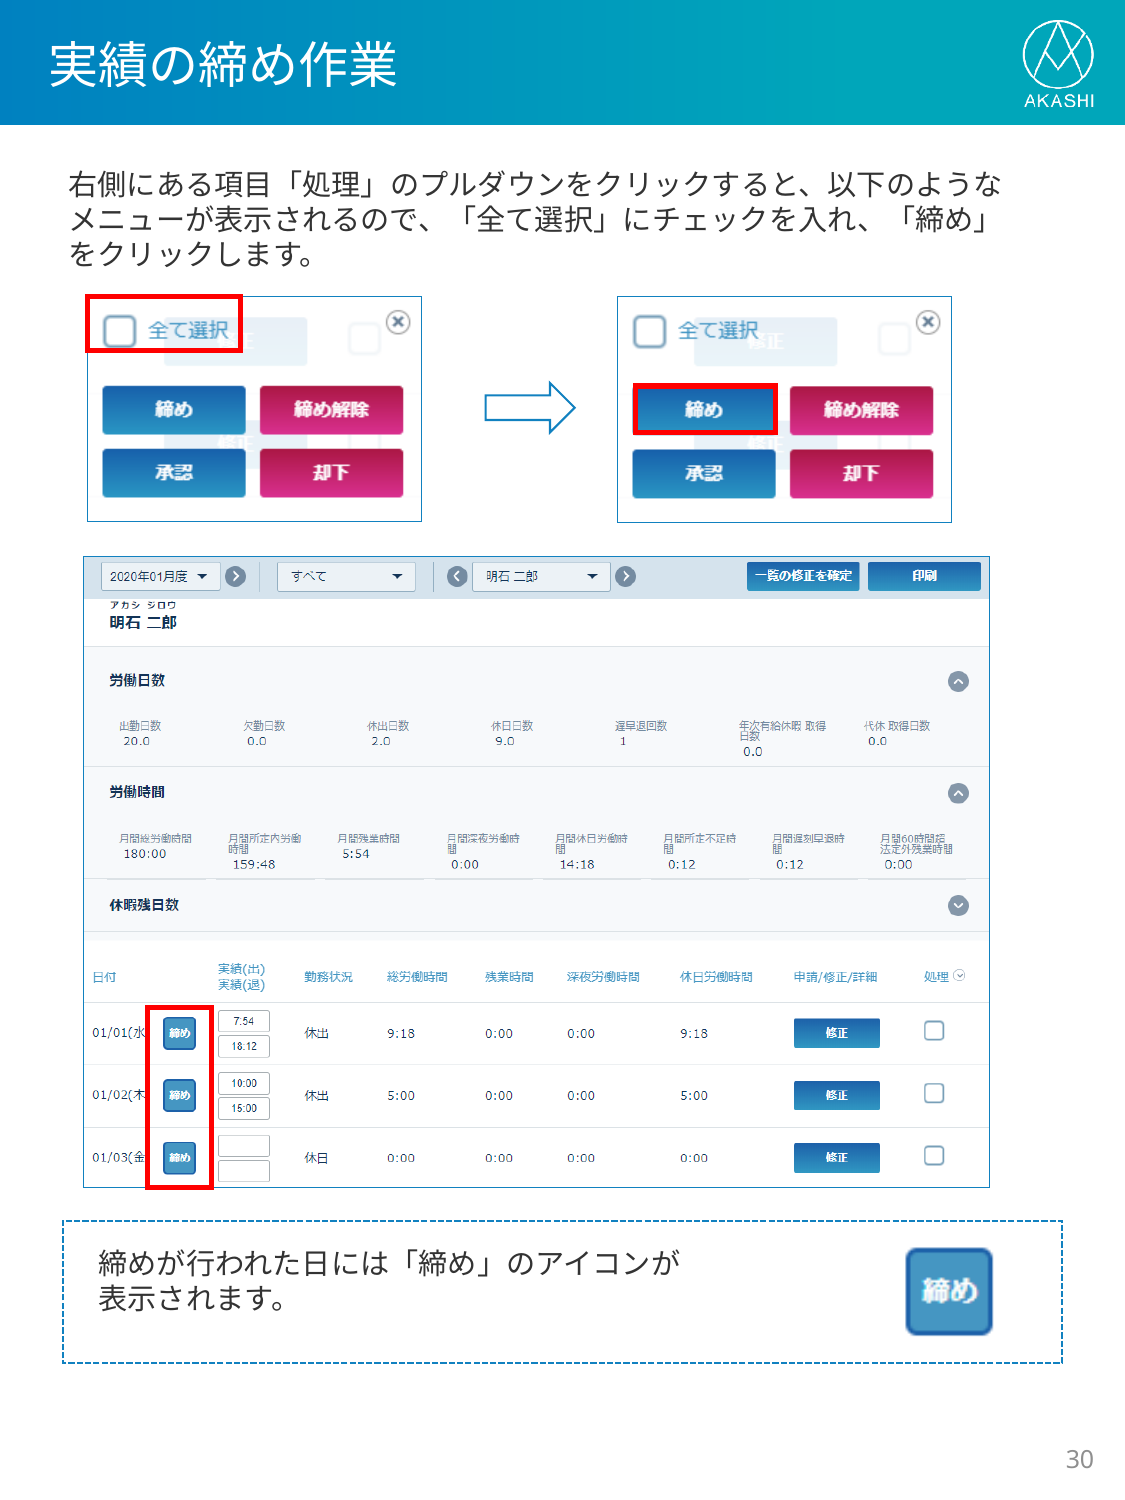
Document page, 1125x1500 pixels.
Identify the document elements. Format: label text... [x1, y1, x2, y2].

picture [1045, 9, 1103, 117]
text_box [62, 1220, 1063, 1364]
title 実績の締め作業 [33, 0, 1045, 123]
picture [617, 296, 952, 523]
picture [87, 296, 422, 523]
picture [895, 1237, 1007, 1350]
text_box [484, 380, 577, 435]
text_box 右側にある項目「処理」のプルダウンをクリックすると、以下のようなメニューが表示されるので、「全て選択」にチェックを入れ、「締め」をクリックします。 [53, 158, 1025, 279]
picture [83, 556, 990, 1188]
slide_number 29 [856, 1420, 1110, 1500]
